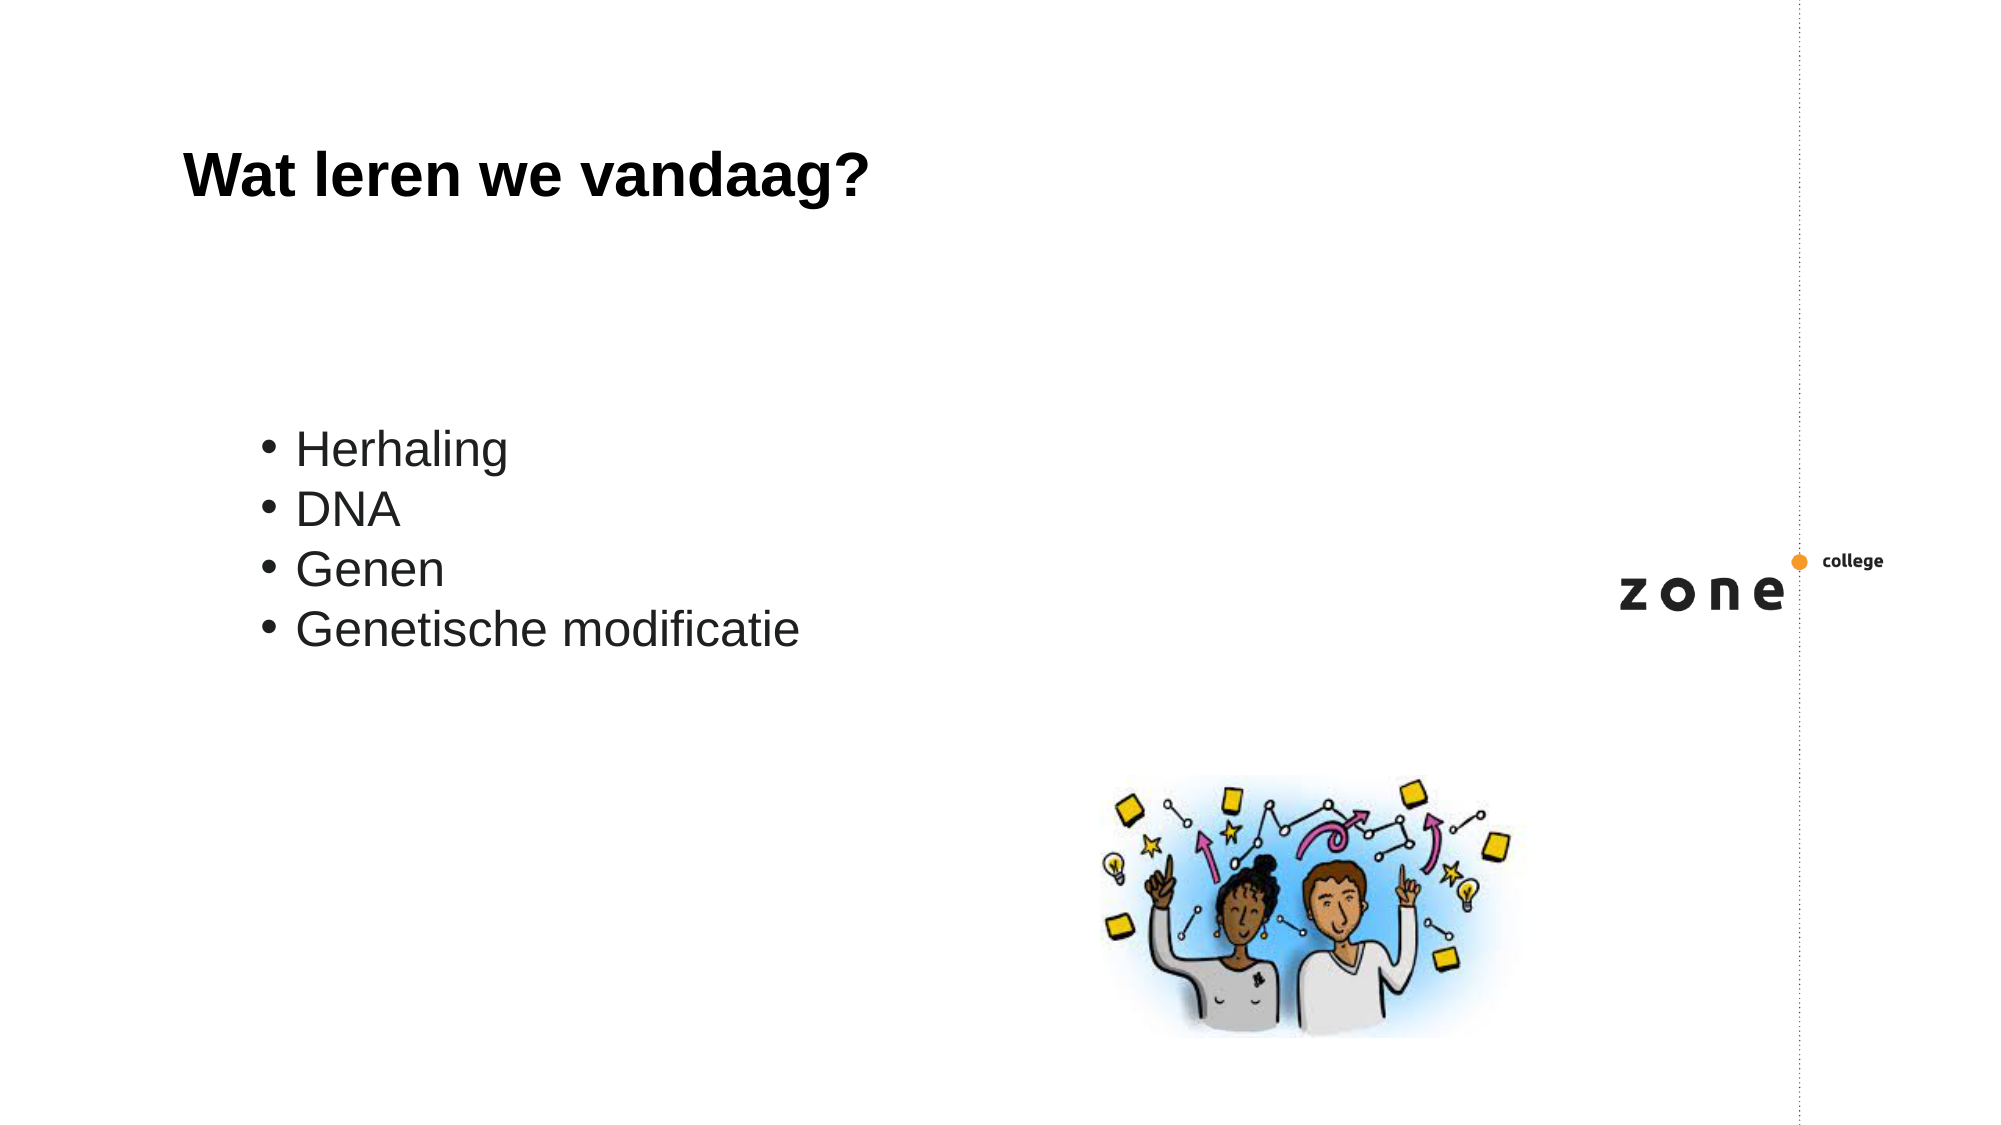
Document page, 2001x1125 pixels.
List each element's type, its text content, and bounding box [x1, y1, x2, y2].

picture [1596, 0, 2001, 1125]
text_box Wat leren we vandaag? [169, 126, 1112, 217]
text_box Herhaling DNA Genen Genetische modificatie [245, 408, 1852, 664]
picture [1076, 775, 1544, 1038]
